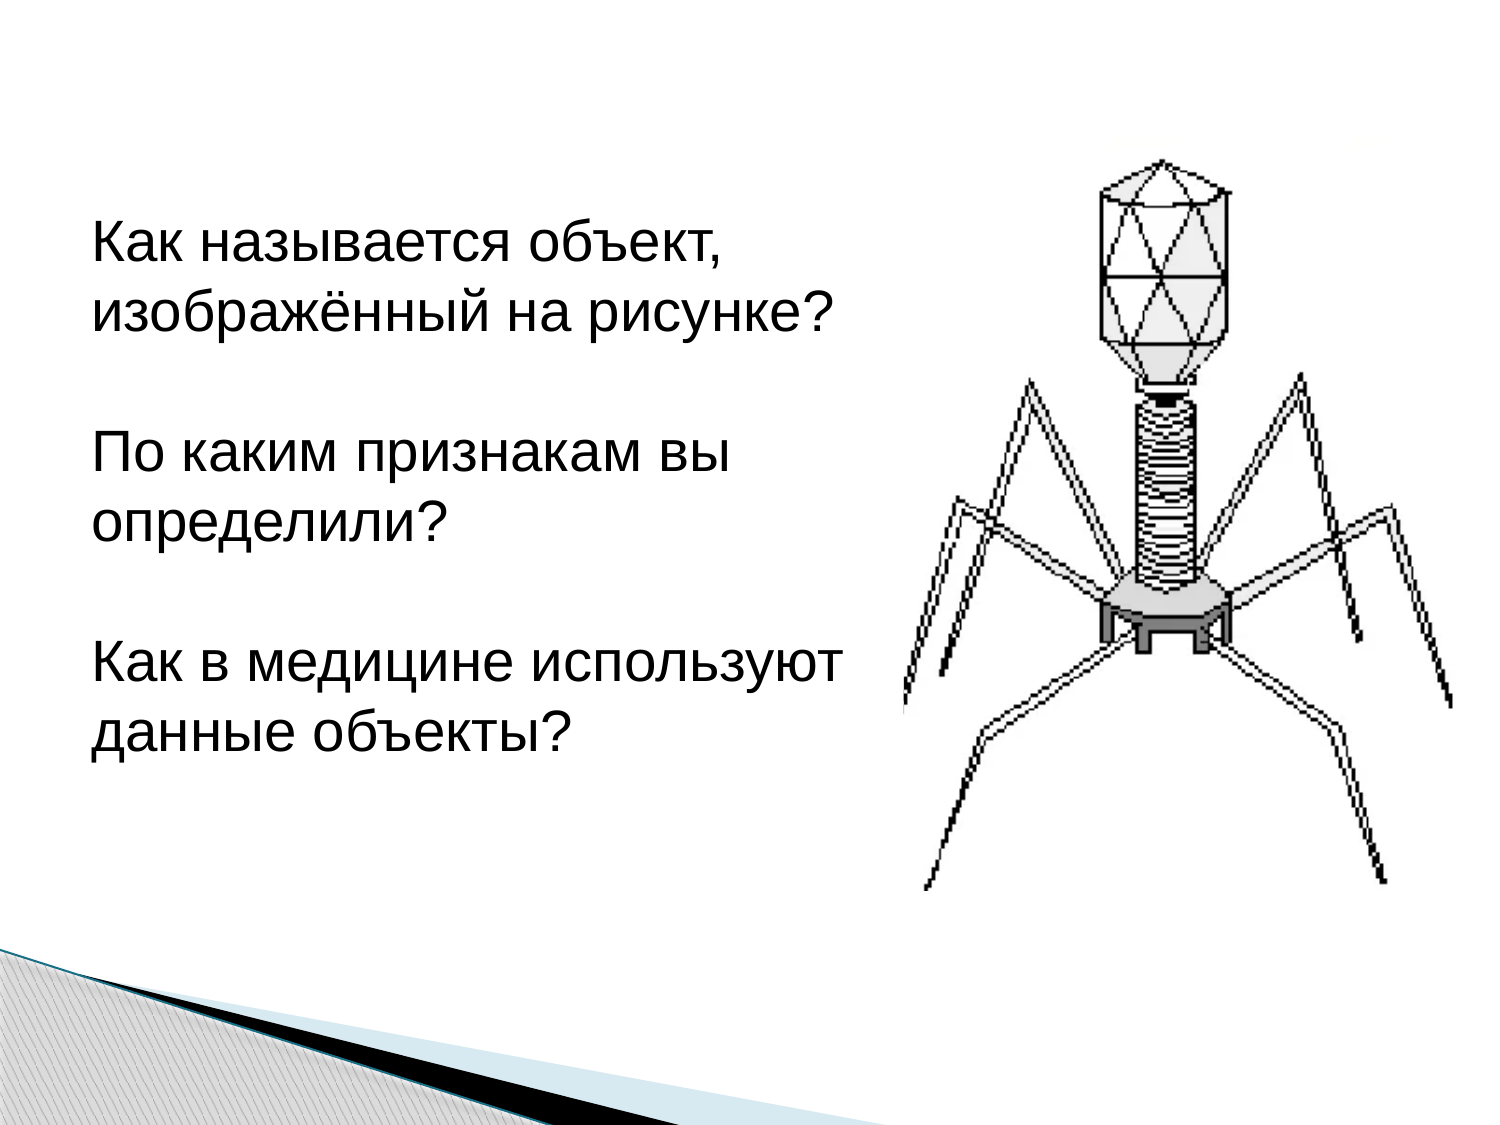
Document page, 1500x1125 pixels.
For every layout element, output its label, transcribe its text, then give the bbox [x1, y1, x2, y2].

text_box Как называется объект, изображённый на рисунке? По каким признакам вы определили? Как в медицине используют данные объекты? [76, 196, 897, 771]
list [903, 136, 1472, 891]
